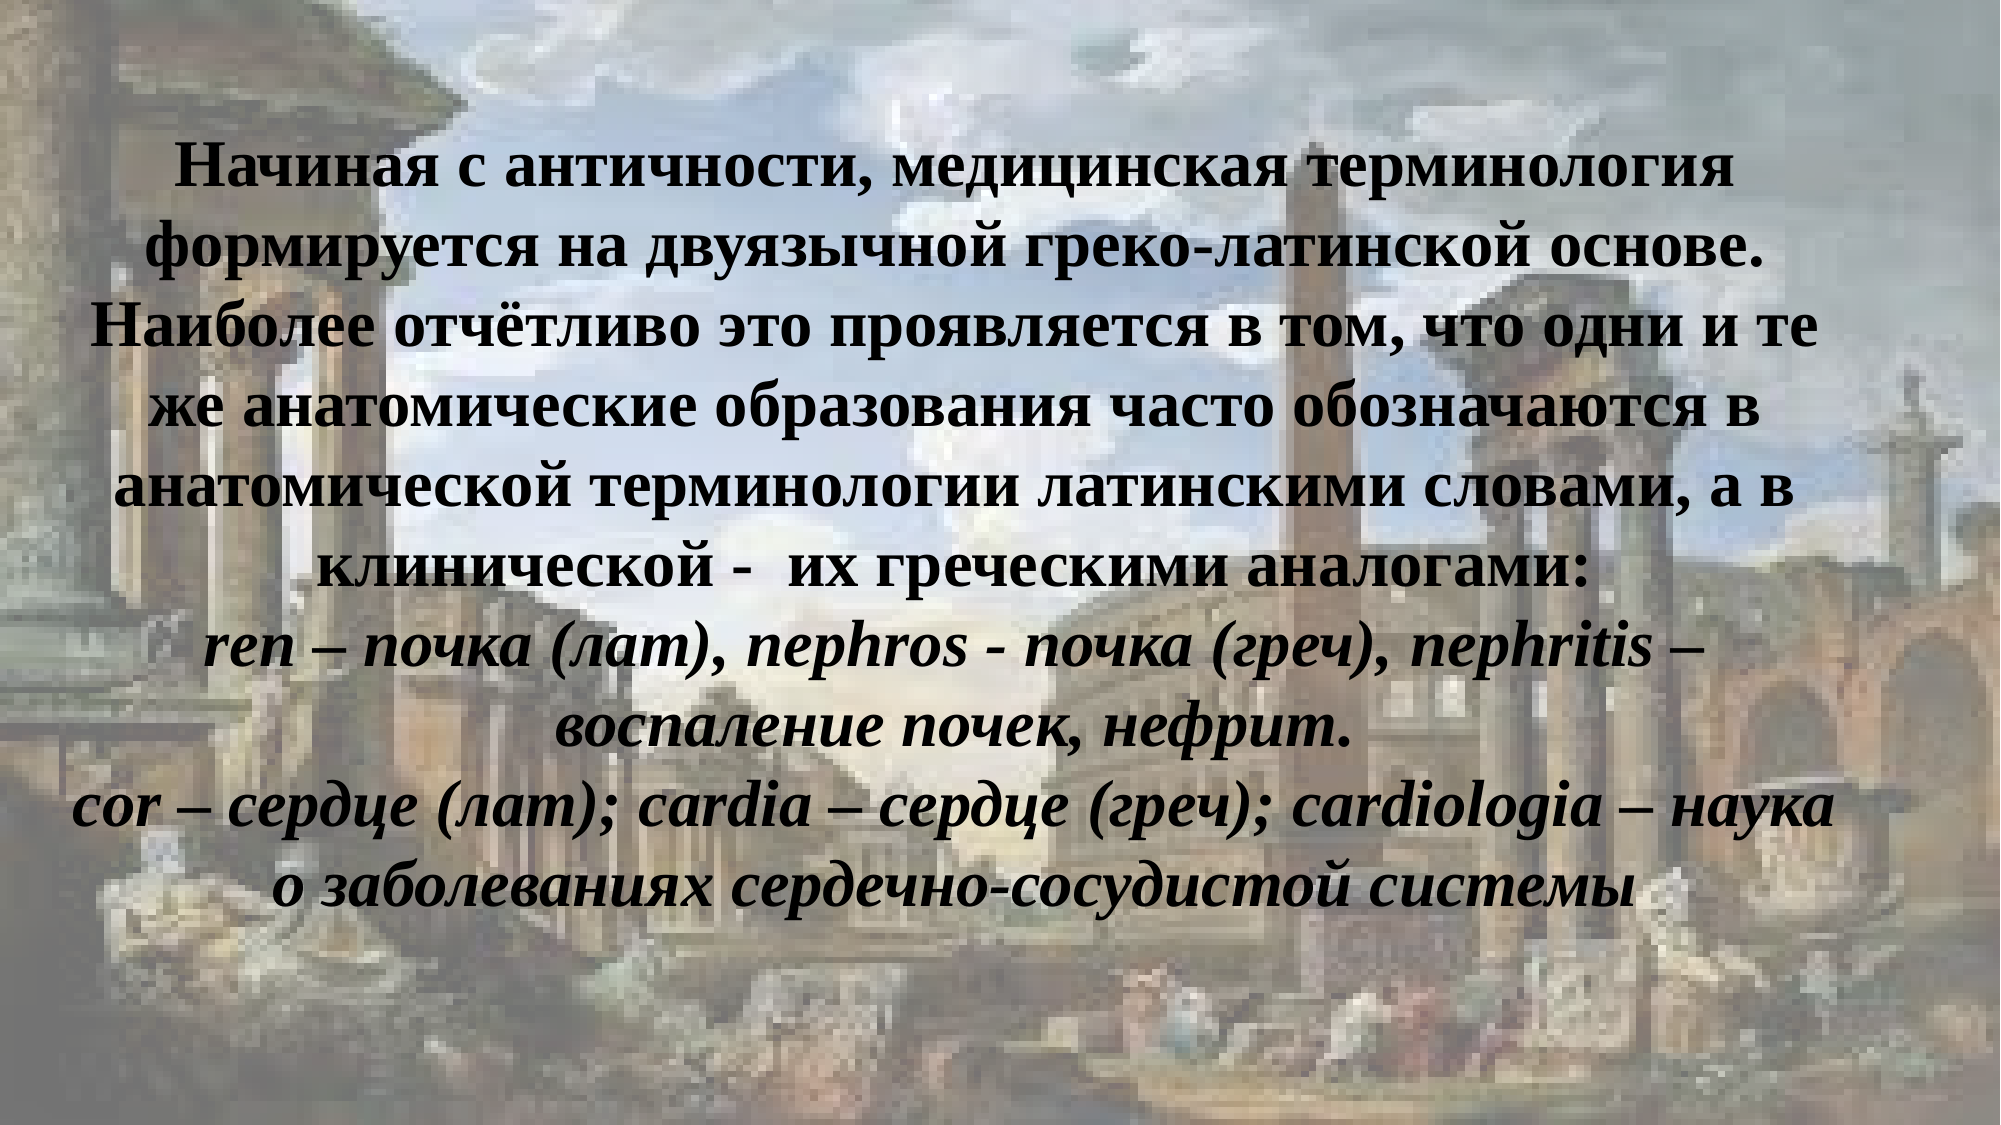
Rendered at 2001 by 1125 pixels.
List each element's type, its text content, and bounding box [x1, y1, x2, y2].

title Начиная с античности, медицинская терминология формируется на двуязычной греко-латинской основе. Наиболее отчётливо это проявляется в том, что одни и те же анатомические образования часто обозначаются в анатомической терминологии латинскими словами, а в клинической - их греческими аналогами: ren – почка (лат), nephros - почка (греч), nephritis – воспаление почек, нефрит. cor – сердце (лат); cardia – сердце (греч); cardiologia – наука о заболеваниях сердечно-сосудистой системы [38, 44, 1873, 1075]
